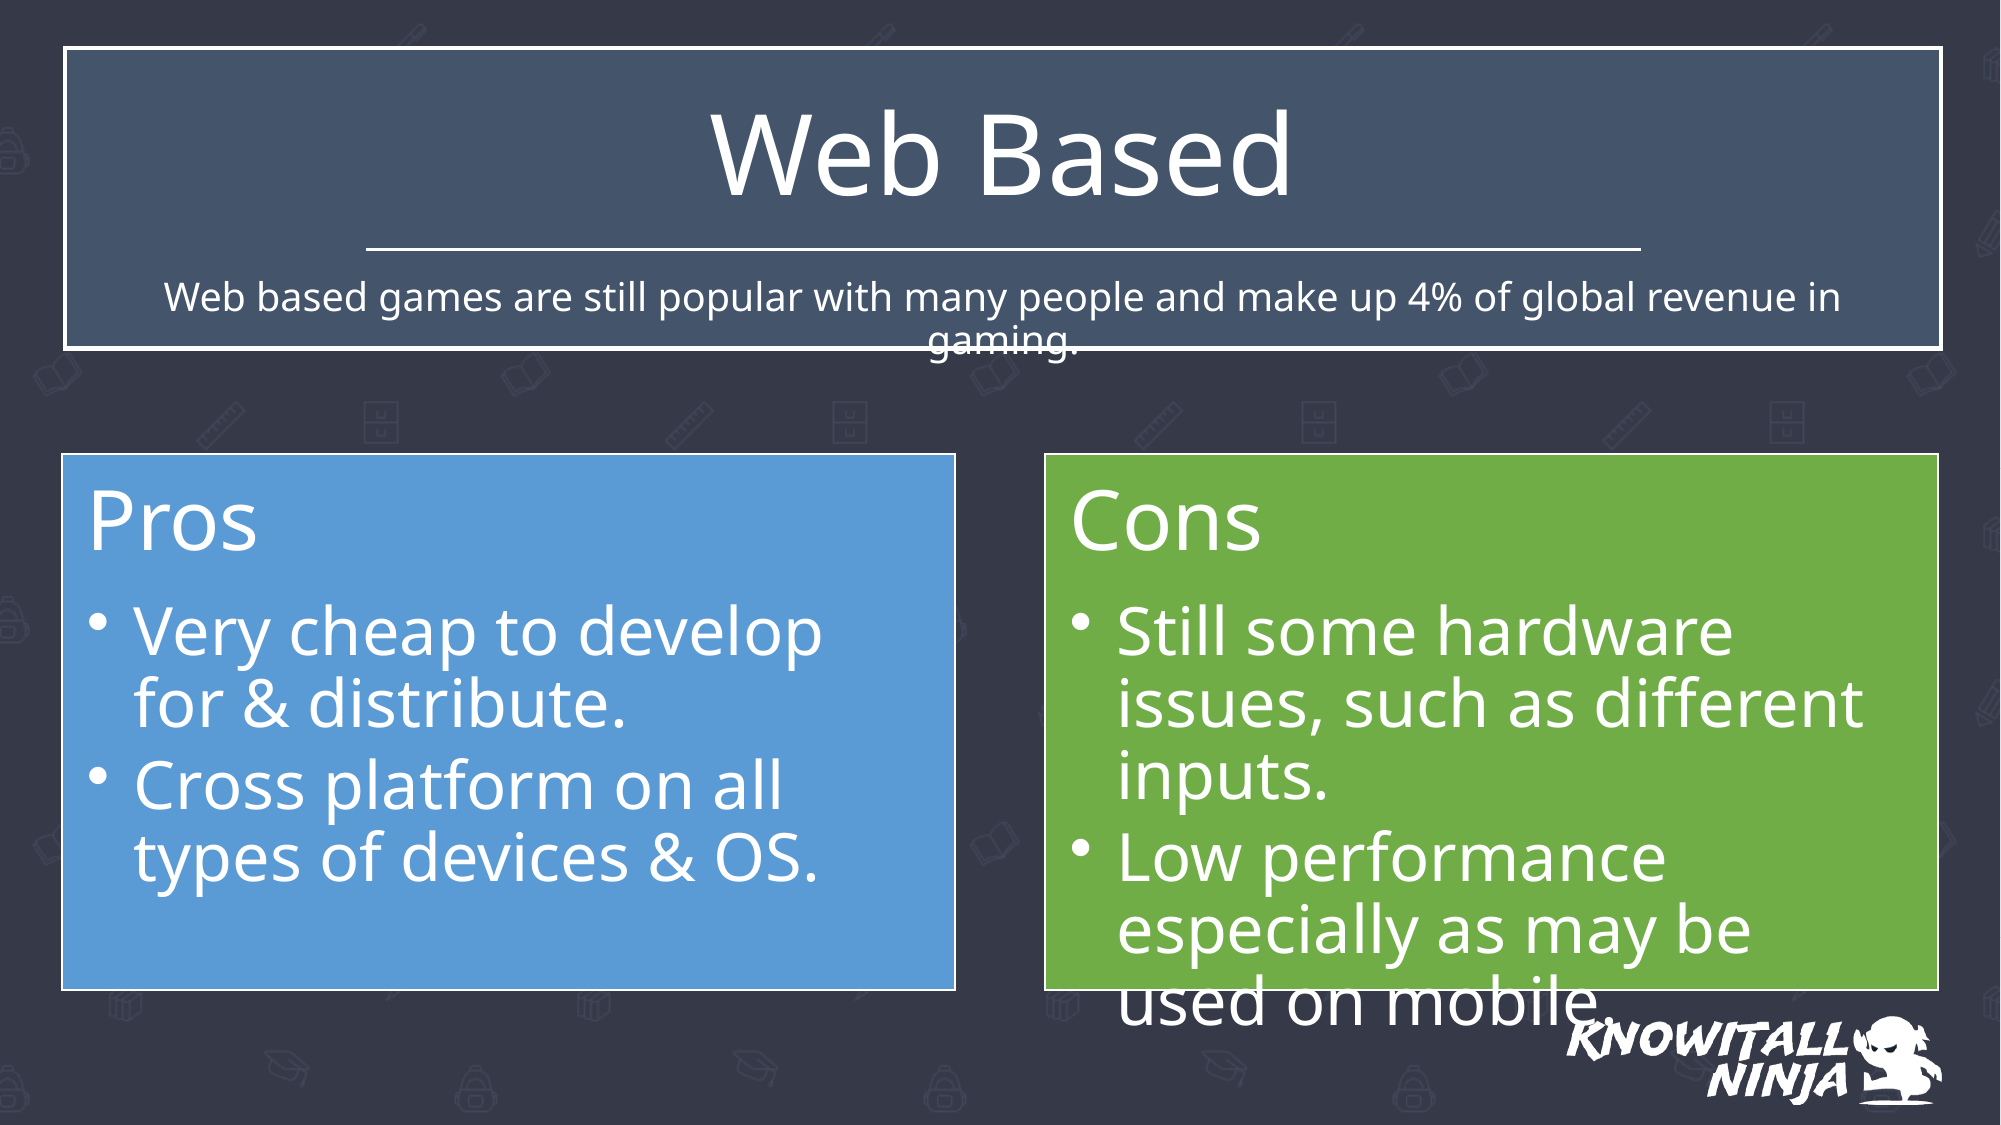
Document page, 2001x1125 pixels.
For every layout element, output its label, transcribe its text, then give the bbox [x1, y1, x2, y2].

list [61, 451, 1939, 992]
picture [0, 0, 2001, 1125]
title Web Based [140, 48, 1866, 269]
list Web based games are still popular with many people and make up 4% of global revenue in gaming. [140, 269, 1866, 349]
